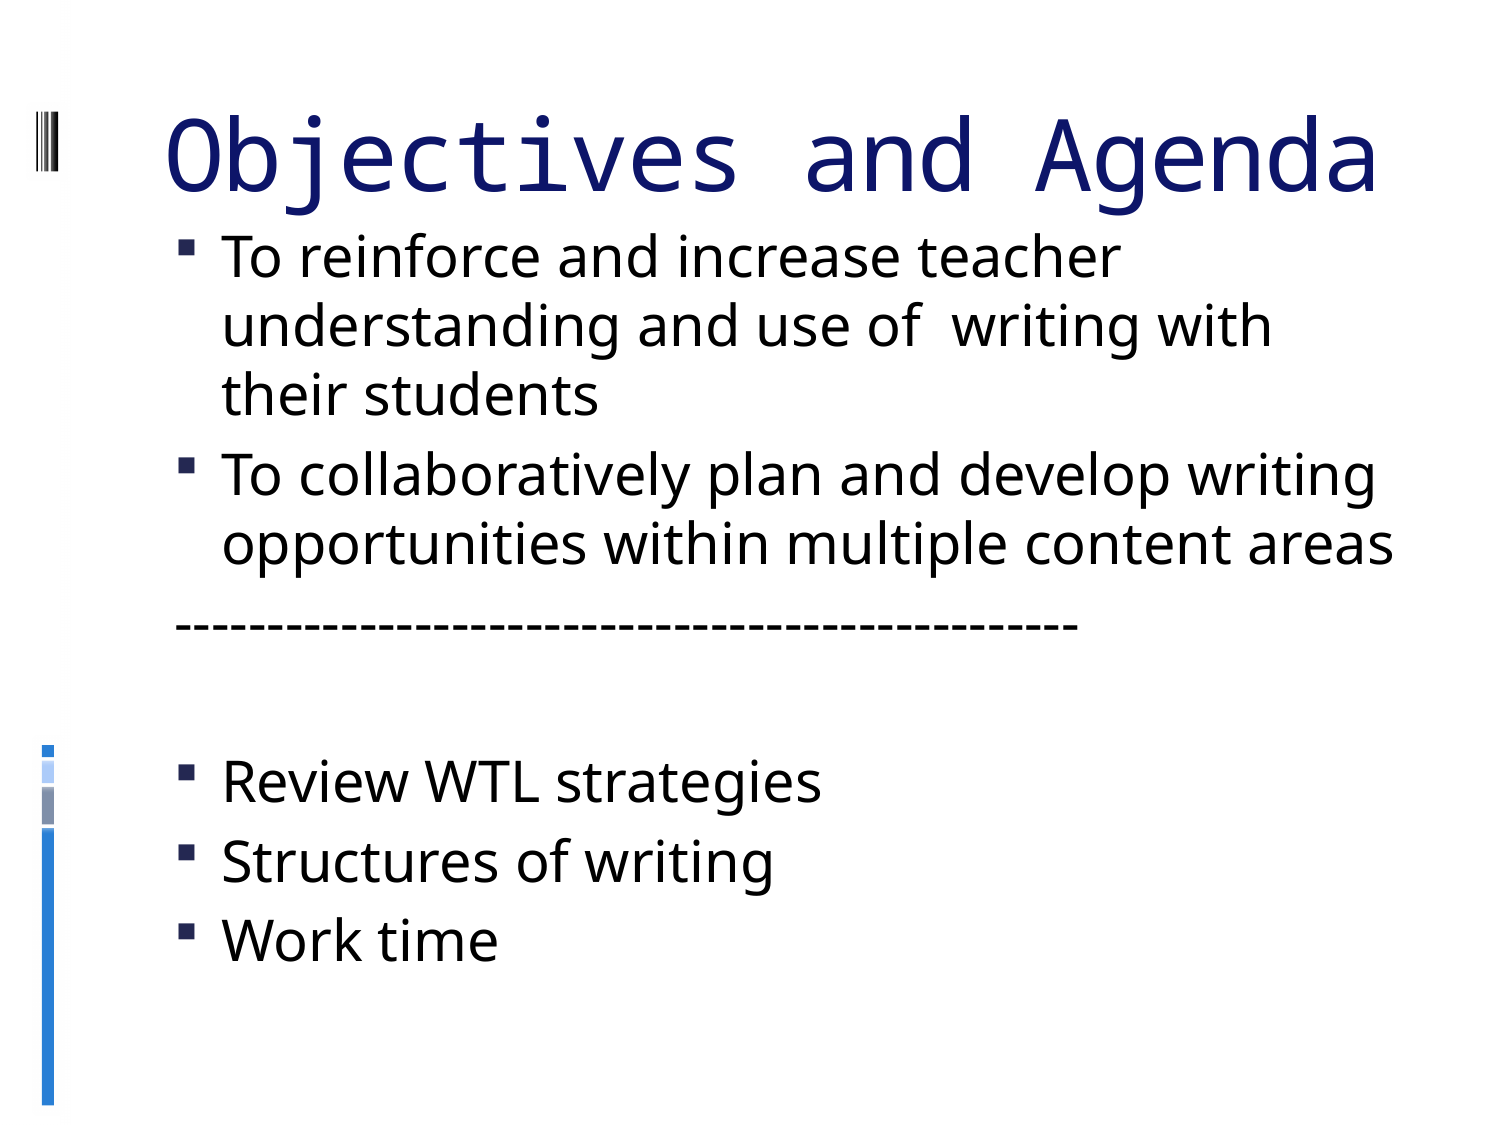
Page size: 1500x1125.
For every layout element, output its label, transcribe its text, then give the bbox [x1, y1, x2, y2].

title Objectives and Agenda [150, 83, 1425, 212]
list To reinforce and increase teacher understanding and use of writing with their students To collaboratively plan and develop writing opportunities within multiple content areas ------------------------------------------------- Review WTL strategies Structures of writing Work time [150, 212, 1425, 1043]
